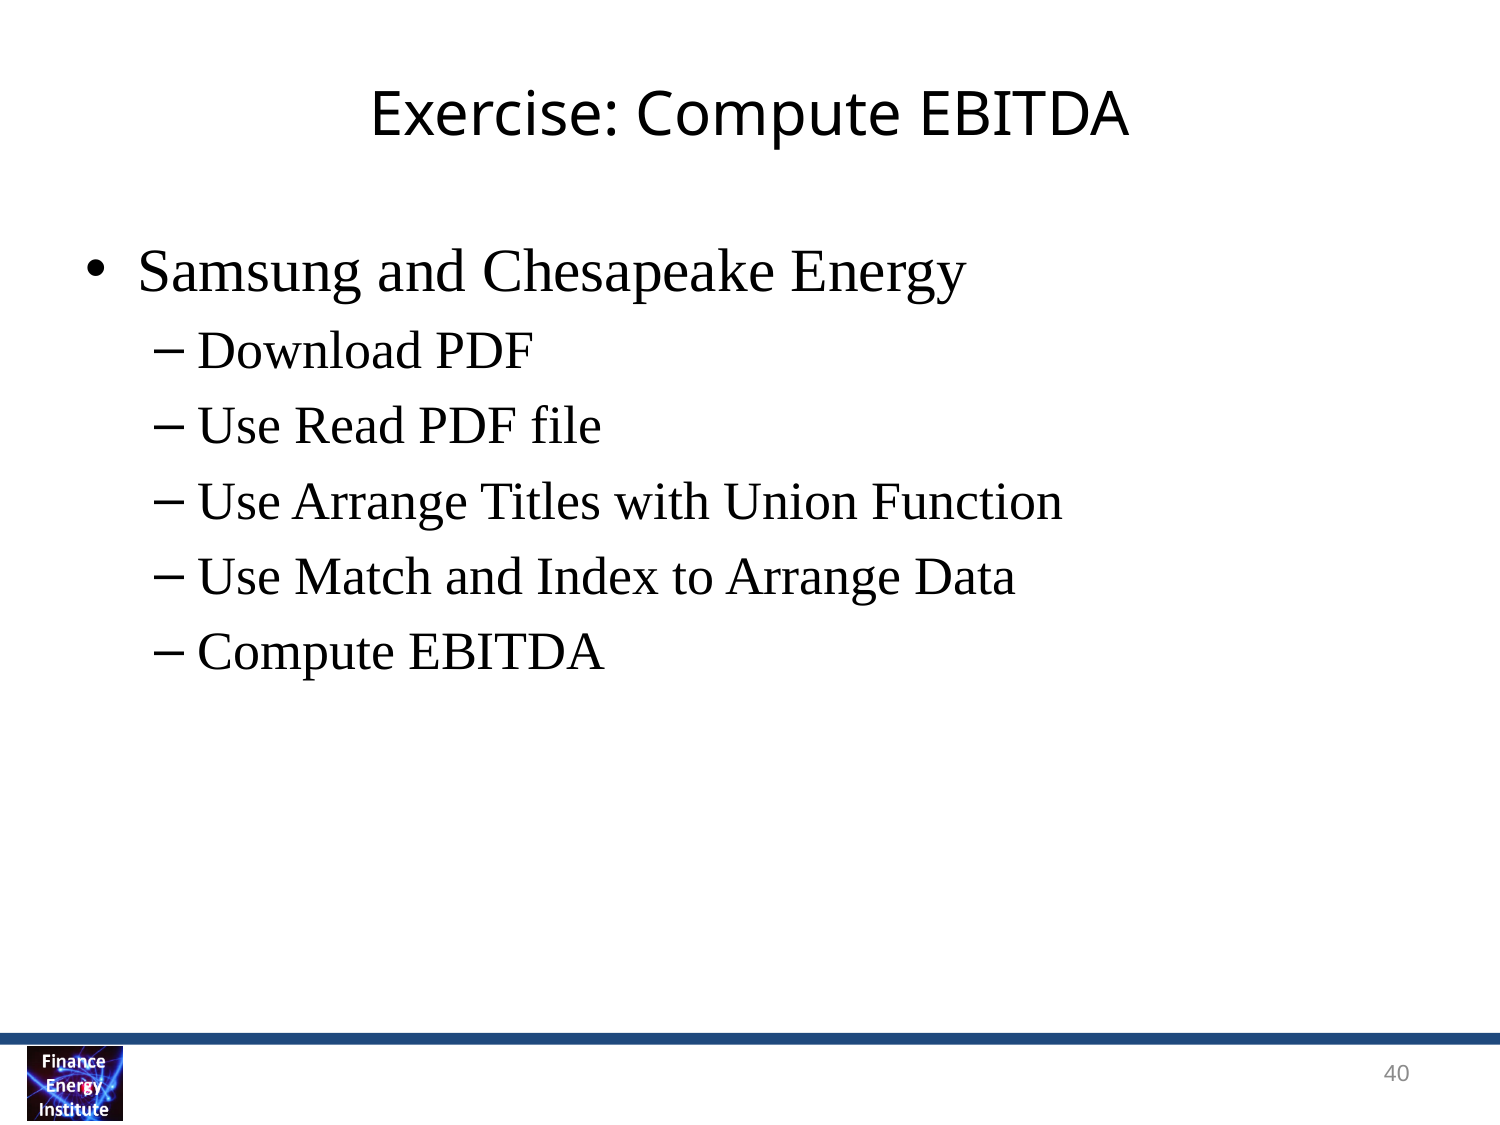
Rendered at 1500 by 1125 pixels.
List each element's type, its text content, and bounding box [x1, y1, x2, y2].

slide_number 40 [1074, 1042, 1425, 1103]
list Samsung and Chesapeake Energy Download PDF Use Read PDF file Use Arrange Titles with Union Function Use Match and Index to Arrange Data Compute EBITDA [70, 222, 1430, 1032]
title Exercise: Compute EBITDA [70, 56, 1430, 164]
picture [27, 1046, 123, 1121]
